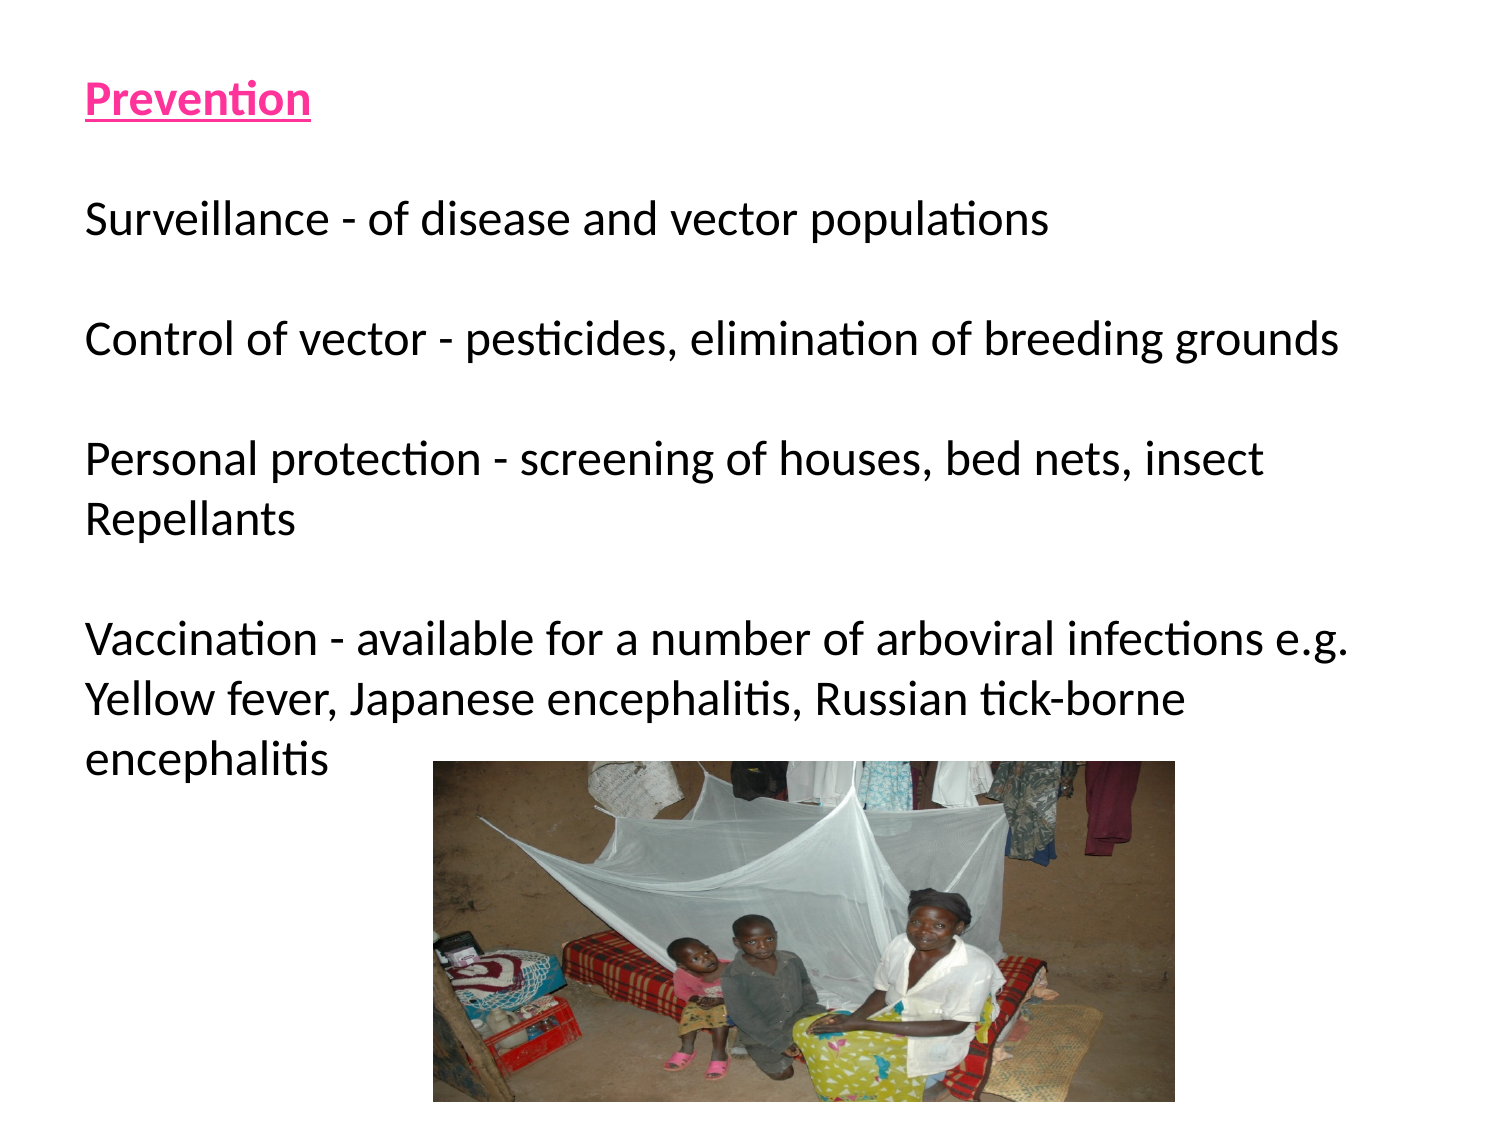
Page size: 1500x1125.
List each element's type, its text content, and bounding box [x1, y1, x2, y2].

text_box Prevention Surveillance - of disease and vector populations Control of vector - pesticides, elimination of breeding grounds Personal protection - screening of houses, bed nets, insect Repellants Vaccination - available for a number of arboviral infections e.g. Yellow fever, Japanese encephalitis, Russian tick-borne encephalitis [70, 58, 1418, 794]
picture [433, 761, 1175, 1102]
